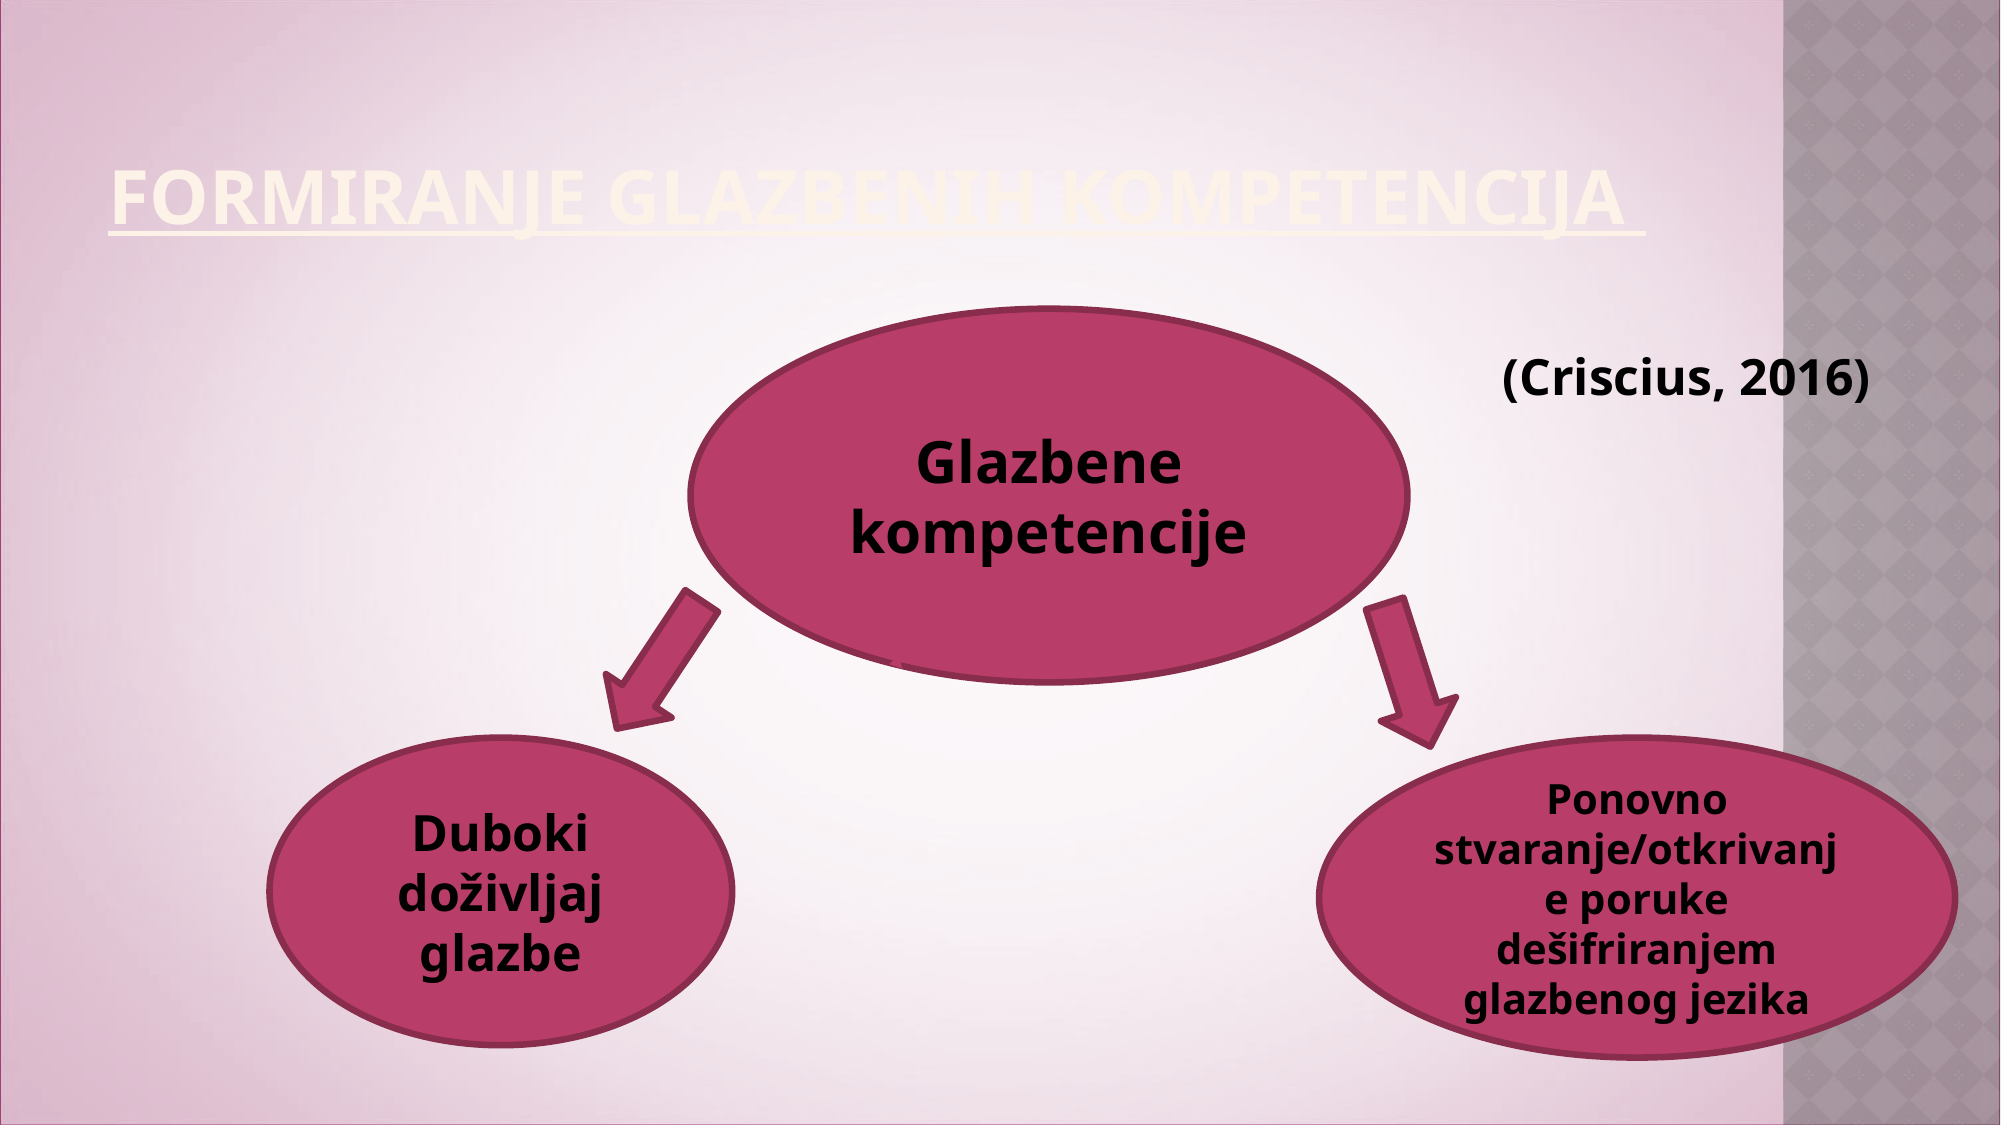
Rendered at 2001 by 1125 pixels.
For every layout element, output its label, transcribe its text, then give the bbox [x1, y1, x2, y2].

text_box [602, 586, 722, 732]
text_box [1362, 594, 1460, 750]
text_box Ponovno stvaranje/otkrivanje poruke dešifriranjem glazbenog jezika [1315, 734, 1959, 1061]
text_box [752, 518, 903, 669]
text_box Duboki doživljaj glazbe [266, 734, 736, 1049]
text_box (Criscius, 2016) [1487, 337, 1886, 413]
text_box Glazbene kompetencije [687, 305, 1411, 686]
title FORMIRANJE GLAZBENIH KOMPETENCIJA [99, 52, 1684, 241]
